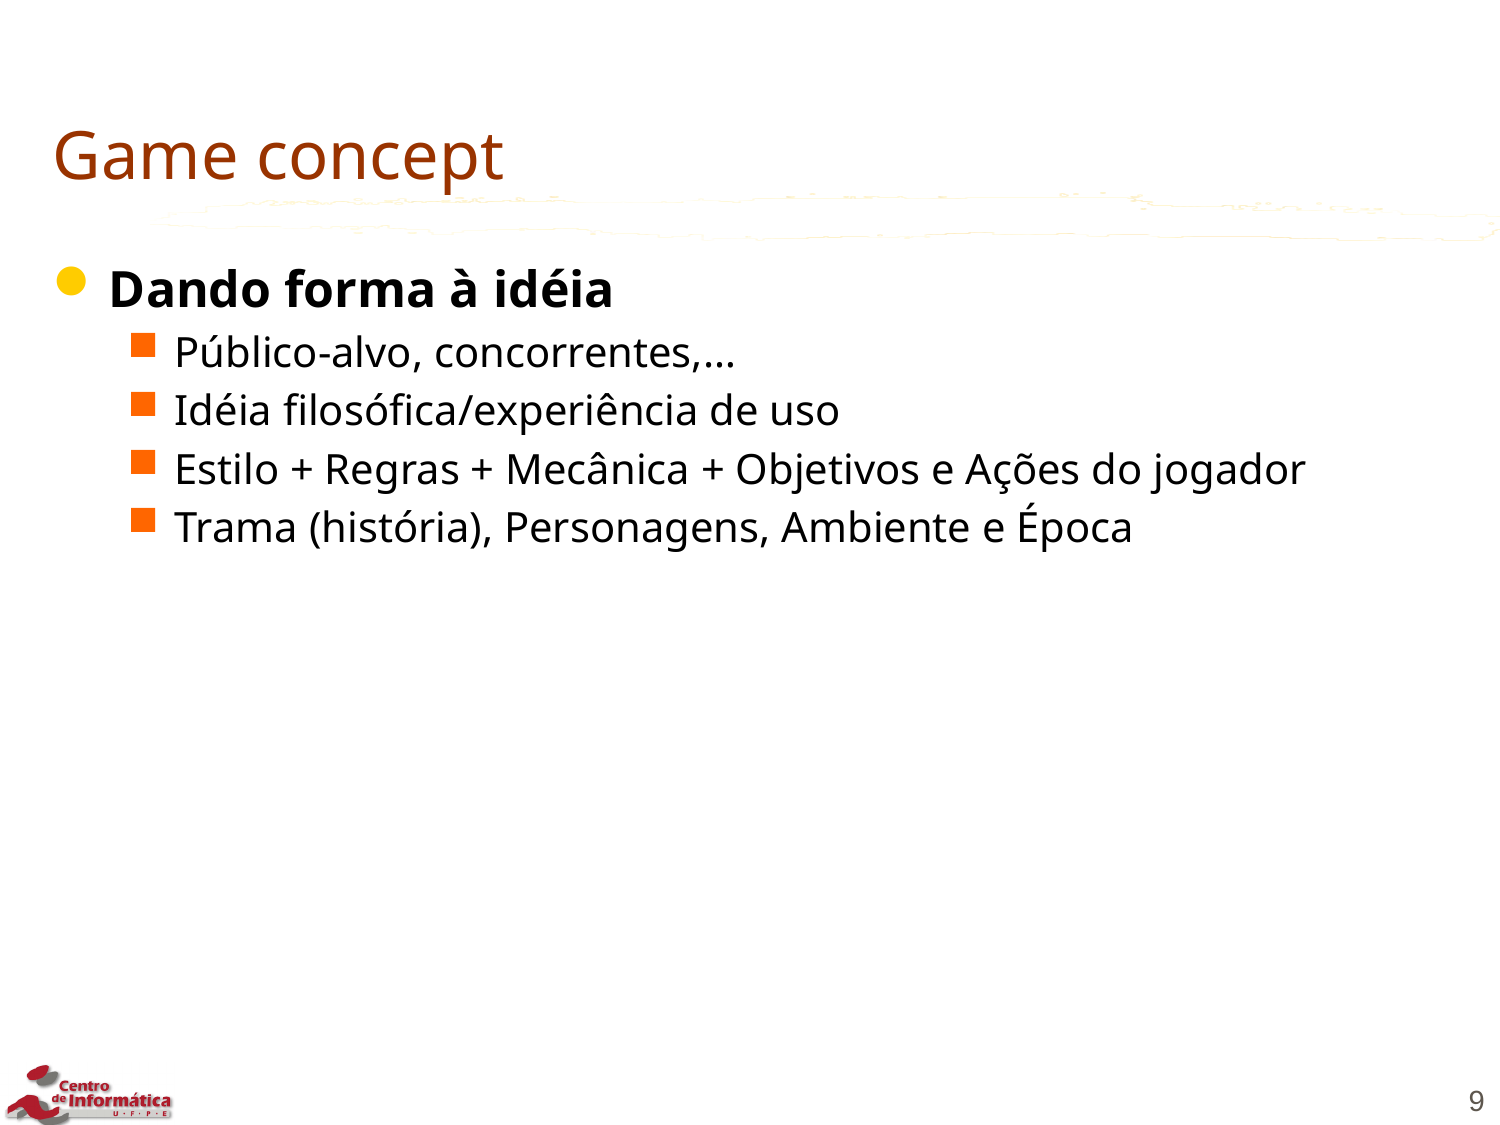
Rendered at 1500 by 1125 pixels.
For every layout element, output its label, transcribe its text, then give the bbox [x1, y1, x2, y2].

slide_number 9 [1187, 1049, 1500, 1125]
list Dando forma à idéia Público-alvo, concorrentes,… Idéia filosófica/experiência de uso Estilo + Regras + Mecânica + Objetivos e Ações do jogador Trama (história), Personagens, Ambiente e Época [37, 249, 1475, 1025]
picture [0, 1062, 175, 1125]
title Game concept [37, 12, 1434, 200]
